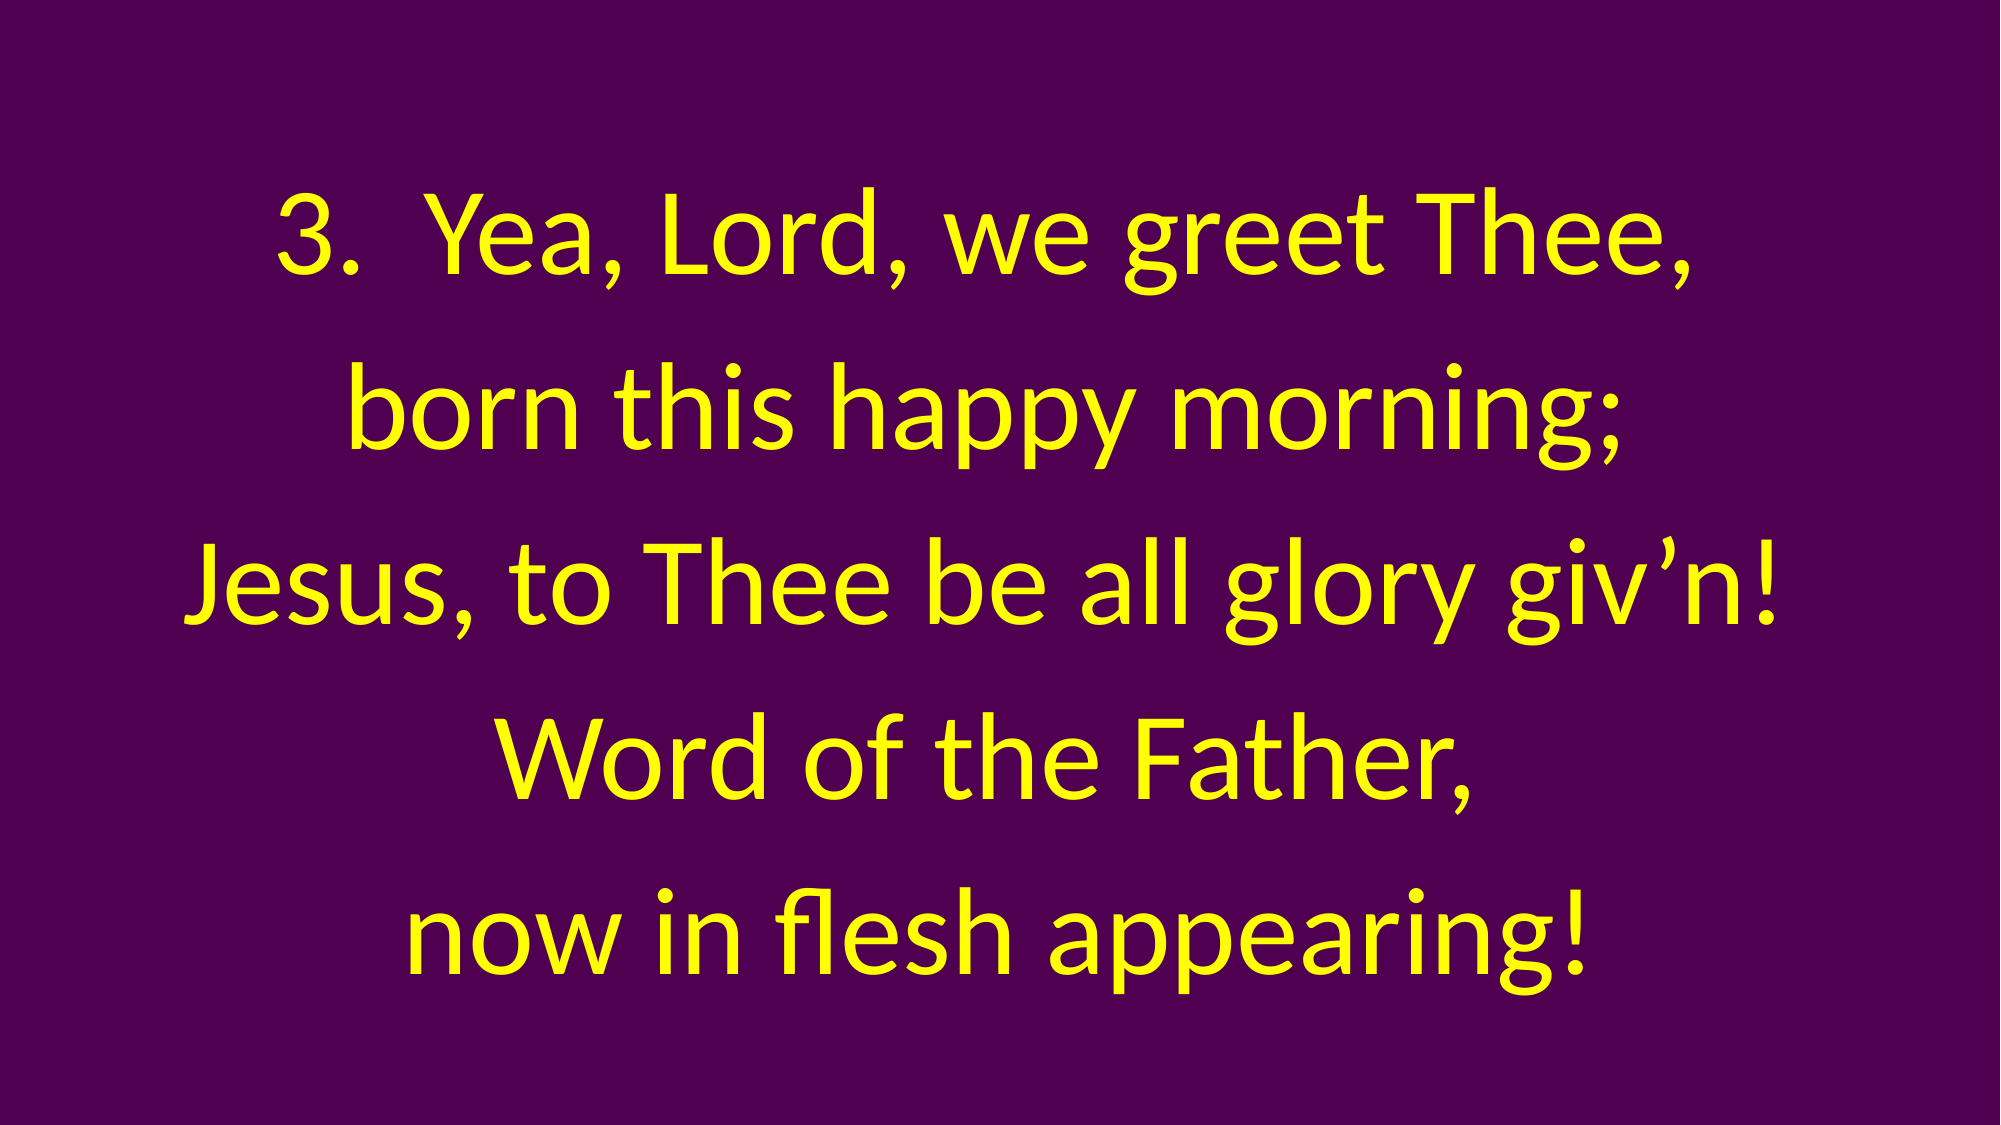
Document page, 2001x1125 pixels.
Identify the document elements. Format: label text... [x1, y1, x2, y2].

text_box 3. Yea, Lord, we greet Thee, born this happy morning; Jesus, to Thee be all glory giv’n! Word of the Father, now in flesh appearing! [0, 141, 2000, 1007]
